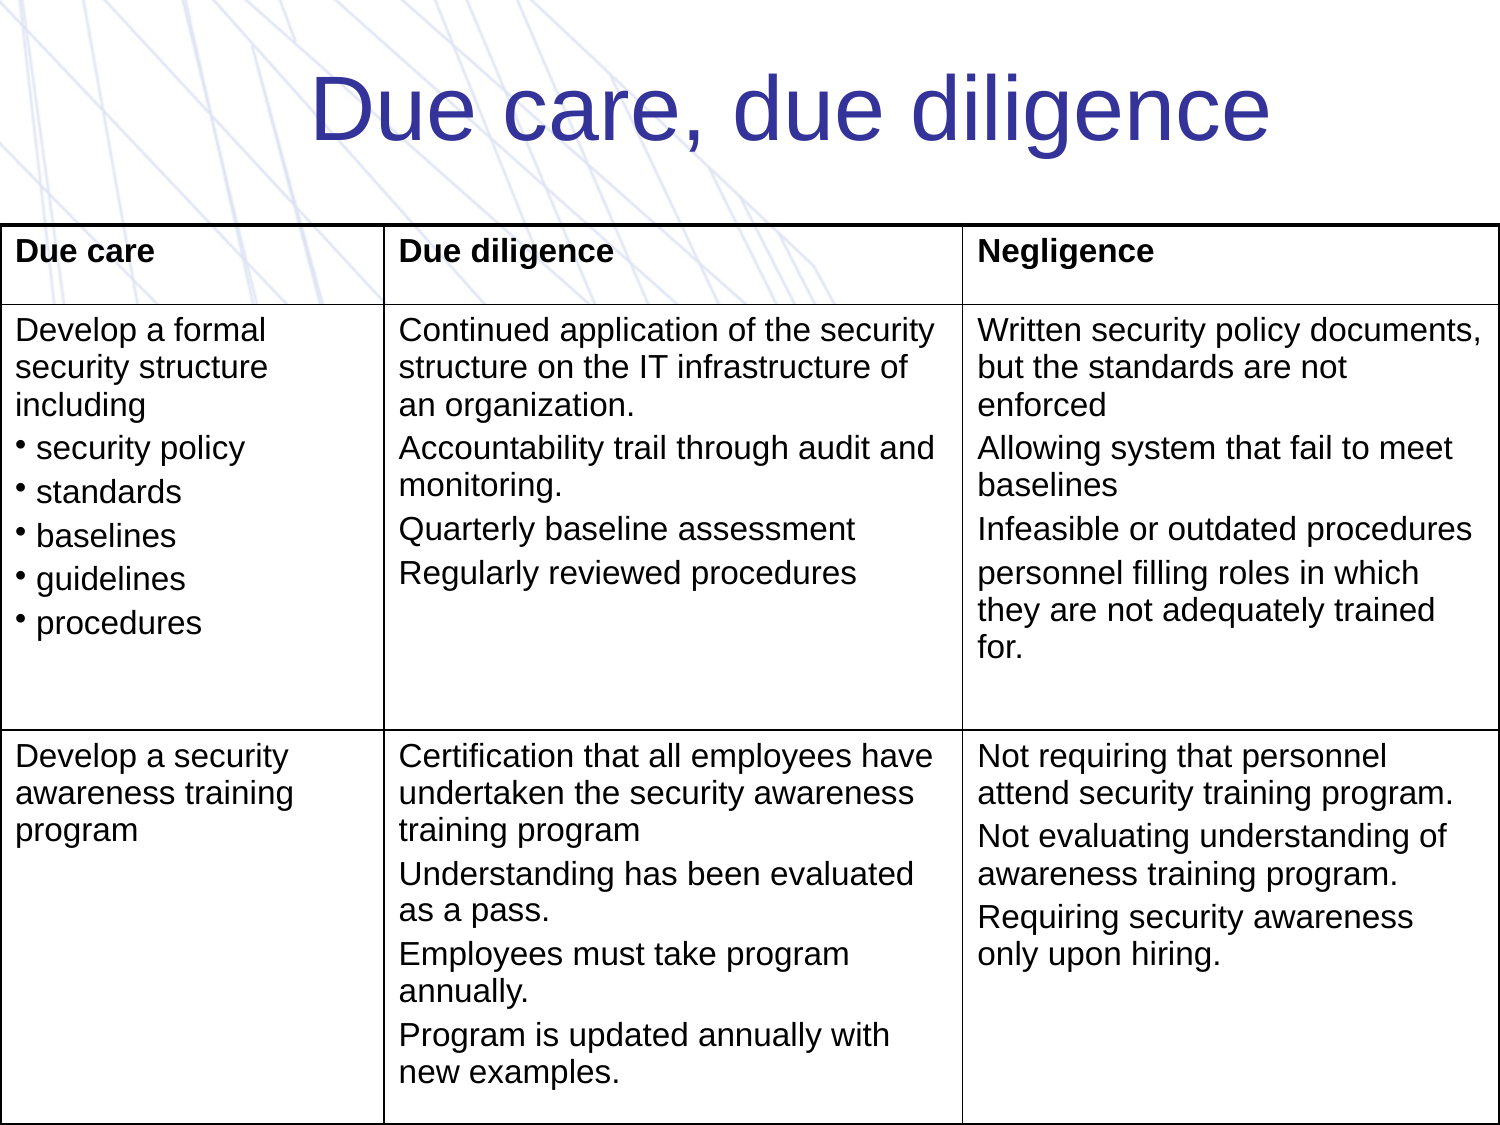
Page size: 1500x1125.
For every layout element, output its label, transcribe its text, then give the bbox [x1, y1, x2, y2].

table_cell Continued application of the security structure on the IT infrastructure of an organization. Accountability trail through audit and monitoring. Quarterly baseline assessment Regularly reviewed procedures [385, 305, 962, 729]
table_header Negligence [963, 227, 1498, 304]
table_cell Written security policy documents, but the standards are not enforced Allowing system that fail to meet baselines Infeasible or outdated procedures personnel filling roles in which they are not adequately trained for. [963, 305, 1498, 729]
table_cell Certification that all employees have undertaken the security awareness training program Understanding has been evaluated as a pass. Employees must take program annually. Program is updated annually with new examples. [385, 731, 962, 1123]
title Due care, due diligence [76, 0, 1500, 209]
table_cell Develop a formal security structure including security policy standards baselines guidelines procedures [2, 305, 383, 729]
table_cell Not requiring that personnel attend security training program. Not evaluating understanding of awareness training program. Requiring security awareness only upon hiring. [963, 731, 1498, 1123]
table_header Due care [2, 227, 383, 304]
picture [0, 0, 1500, 223]
table_cell Develop a security awareness training program [2, 731, 383, 1123]
table_header Due diligence [385, 227, 962, 304]
